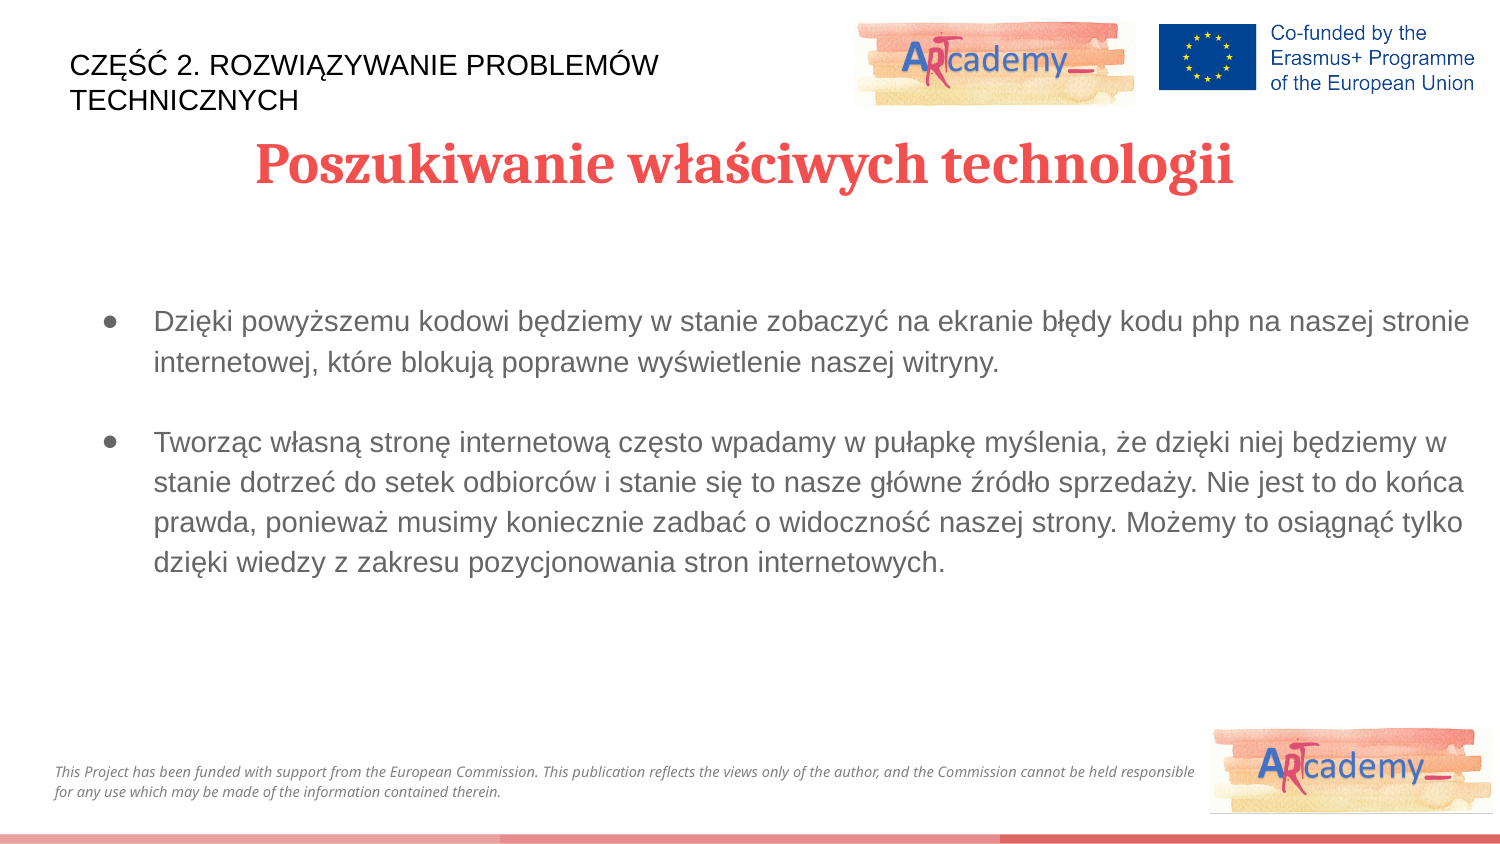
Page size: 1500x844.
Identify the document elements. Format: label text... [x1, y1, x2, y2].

title Poszukiwanie właściwych technologii [143, 3, 1346, 211]
picture [1210, 709, 1493, 844]
text_box CZĘŚĆ 2. ROZWIĄZYWANIE PROBLEMÓW TECHNICZNYCH [54, 39, 677, 124]
text_box This Project has been funded with support from the European Commission. This publication reflects the views only of the author, and the Commission cannot be held responsible for any use which may be made of the information contained therein. [39, 754, 1205, 799]
picture [1158, 24, 1474, 94]
list Dzięki powyższemu kodowi będziemy w stanie zobaczyć na ekranie błędy kodu php na naszej stronie internetowej, które blokują poprawne wyświetlenie naszej witryny. Tworząc własną stronę internetową często wpadamy w pułapkę myślenia, że dzięki niej będziemy w stanie dotrzeć do setek odbiorców i stanie się to nasze główne źródło sprzedaży. Nie jest to do końca prawda, ponieważ musimy koniecznie zadbać o widoczność naszej strony. Możemy to osiągnąć tylko dzięki wiedzy z zakresu pozycjonowania stron internetowych. [63, 282, 1500, 569]
picture [854, 2, 1137, 138]
